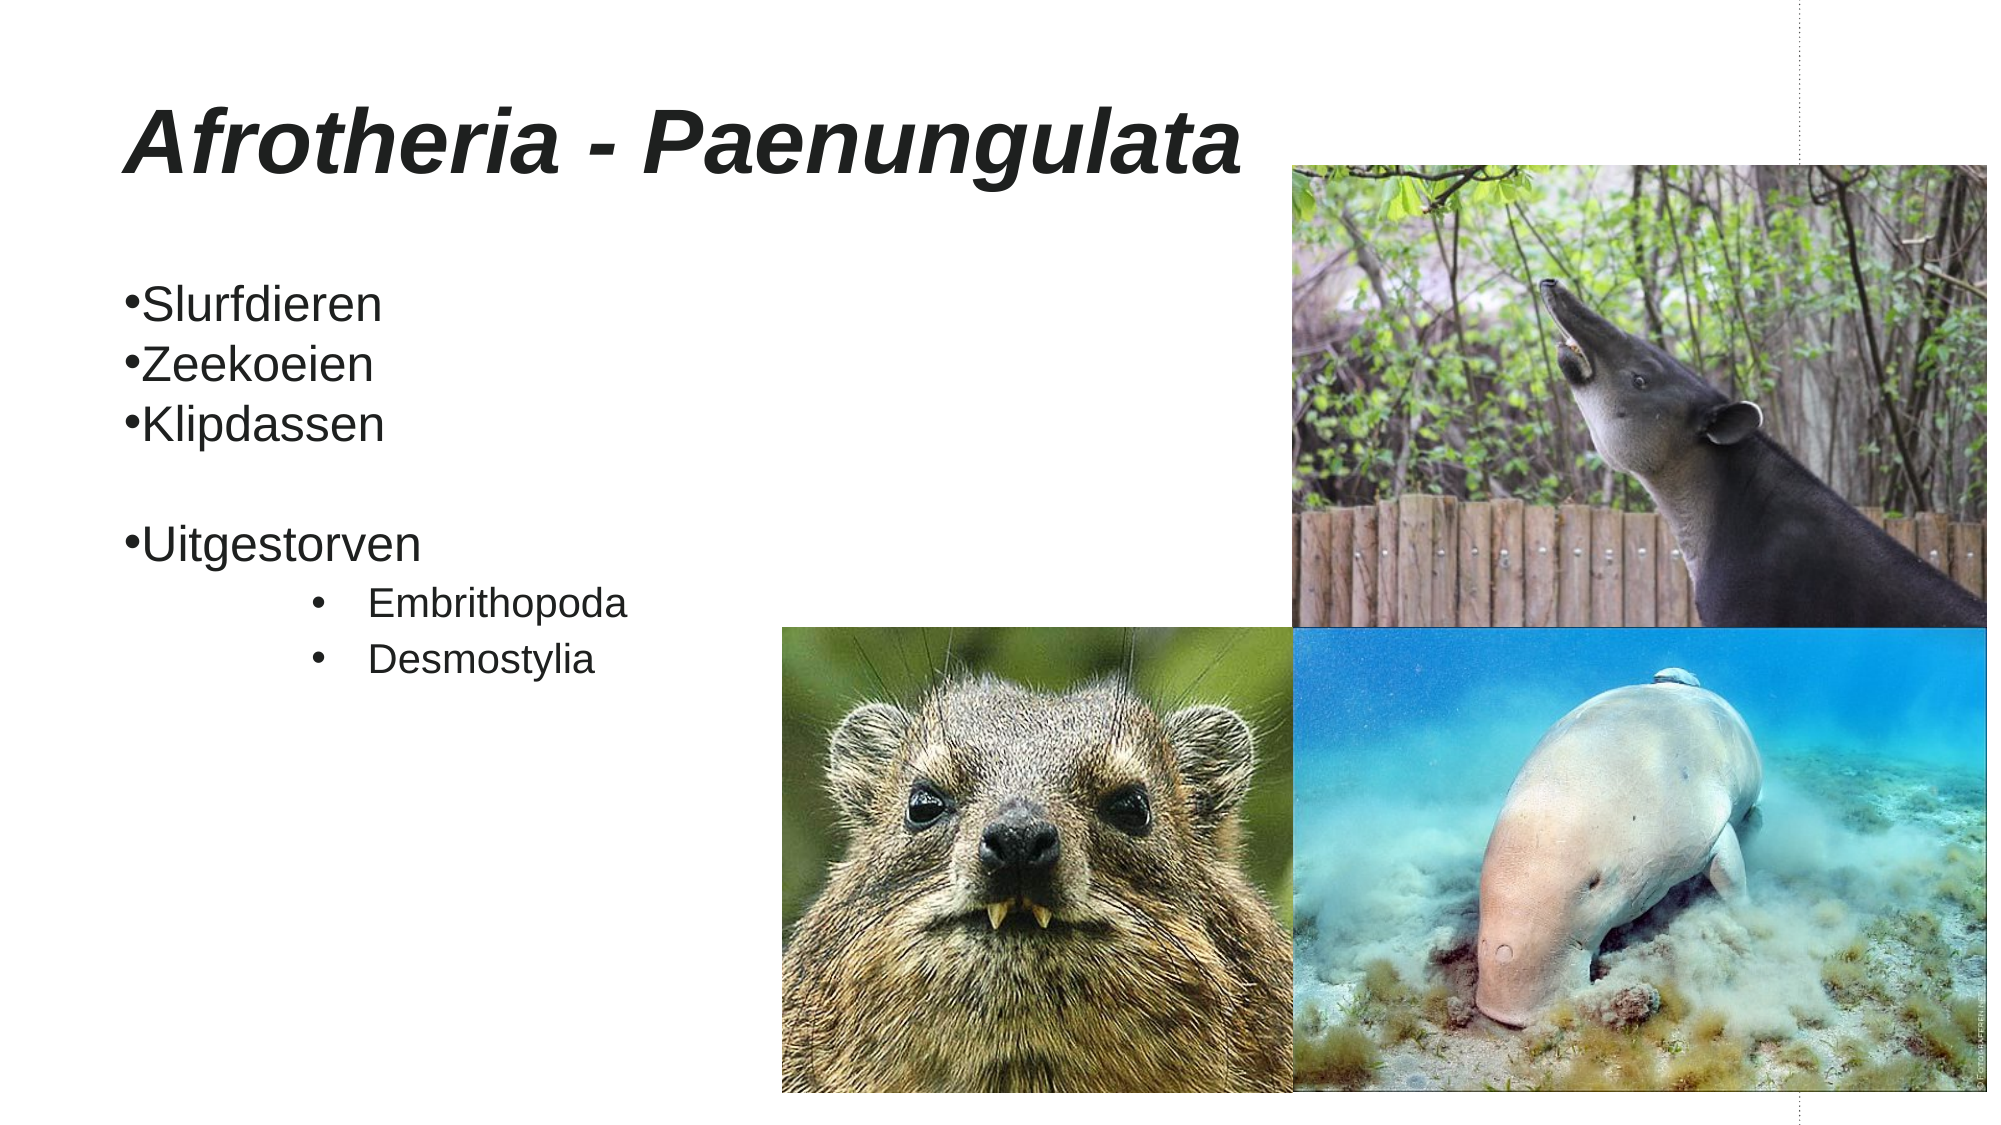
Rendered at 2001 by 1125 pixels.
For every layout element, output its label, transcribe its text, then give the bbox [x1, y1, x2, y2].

title Afrotheria - Paenungulata [124, 94, 1607, 271]
picture [782, 0, 2001, 1125]
list Slurfdieren Zeekoeien Klipdassen Uitgestorven Embrithopoda Desmostylia [124, 271, 1292, 986]
